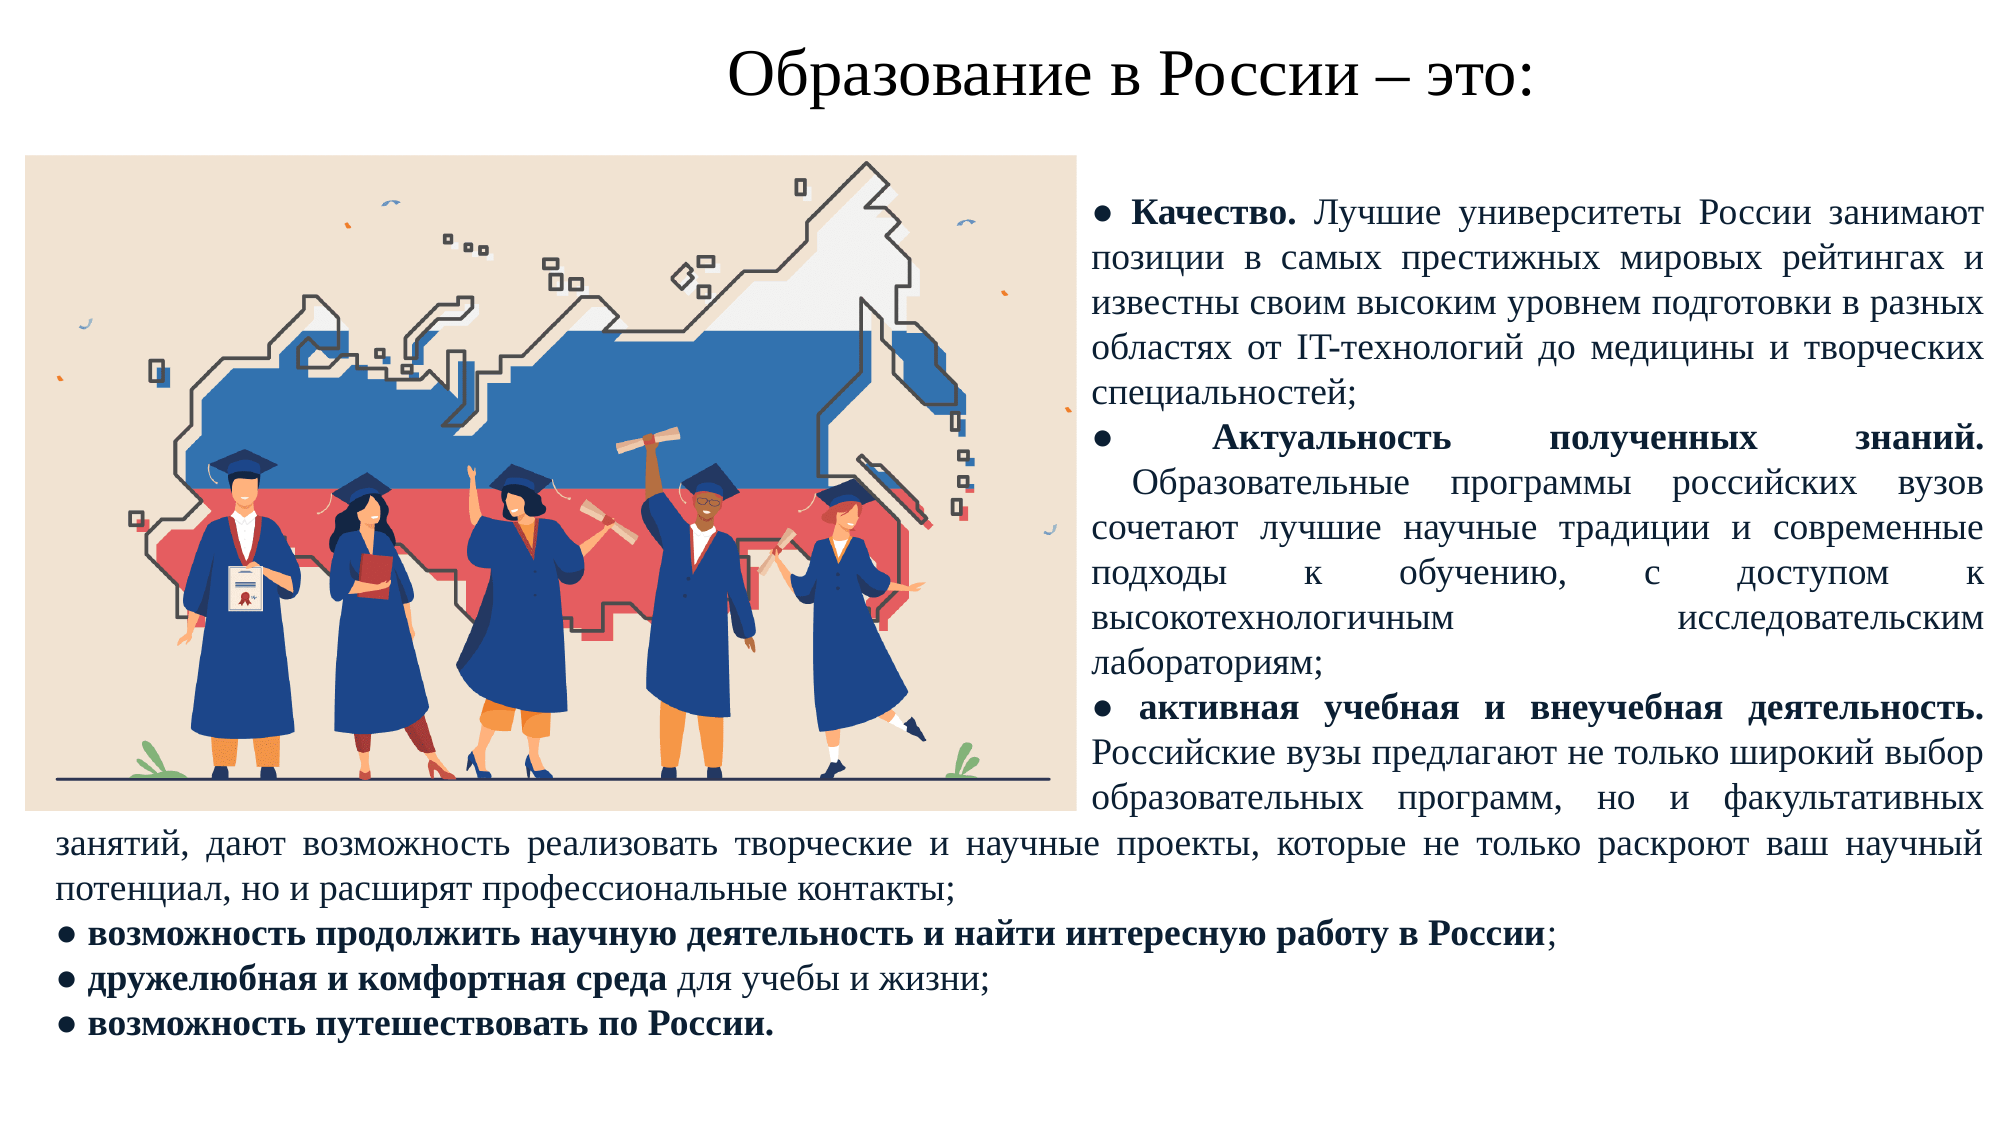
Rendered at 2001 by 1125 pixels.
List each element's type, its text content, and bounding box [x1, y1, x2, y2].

text_box Образование в России – это: [712, 20, 1552, 116]
text_box ● Качество. Лучшие университеты России занимают позиции в самых престижных мировых рейтингах и известны своим высоким уровнем подготовки в разных областях от IT-технологий до медицины и творческих специальностей; ● Актуальность полученных знаний. Образовательные программы российских вузов сочетают лучшие научные традиции и современные подходы к обучению, с доступом к высокотехнологичным исследовательским лабораториям; ● активная учебная и внеучебная деятельность. Российские вузы предлагают не только широкий выбор образовательных программ, но и факультативных [1077, 179, 2000, 810]
picture [25, 153, 1077, 811]
text_box занятий, дают возможность реализовать творческие и научные проекты, которые не только раскроют ваш научный потенциал, но и расширят профессиональные контакты; ● возможность продолжить научную деятельность и найти интересную работу в России; ● дружелюбная и комфортная среда для учебы и жизни; ● возможность путешествовать по России. [40, 810, 2000, 1051]
